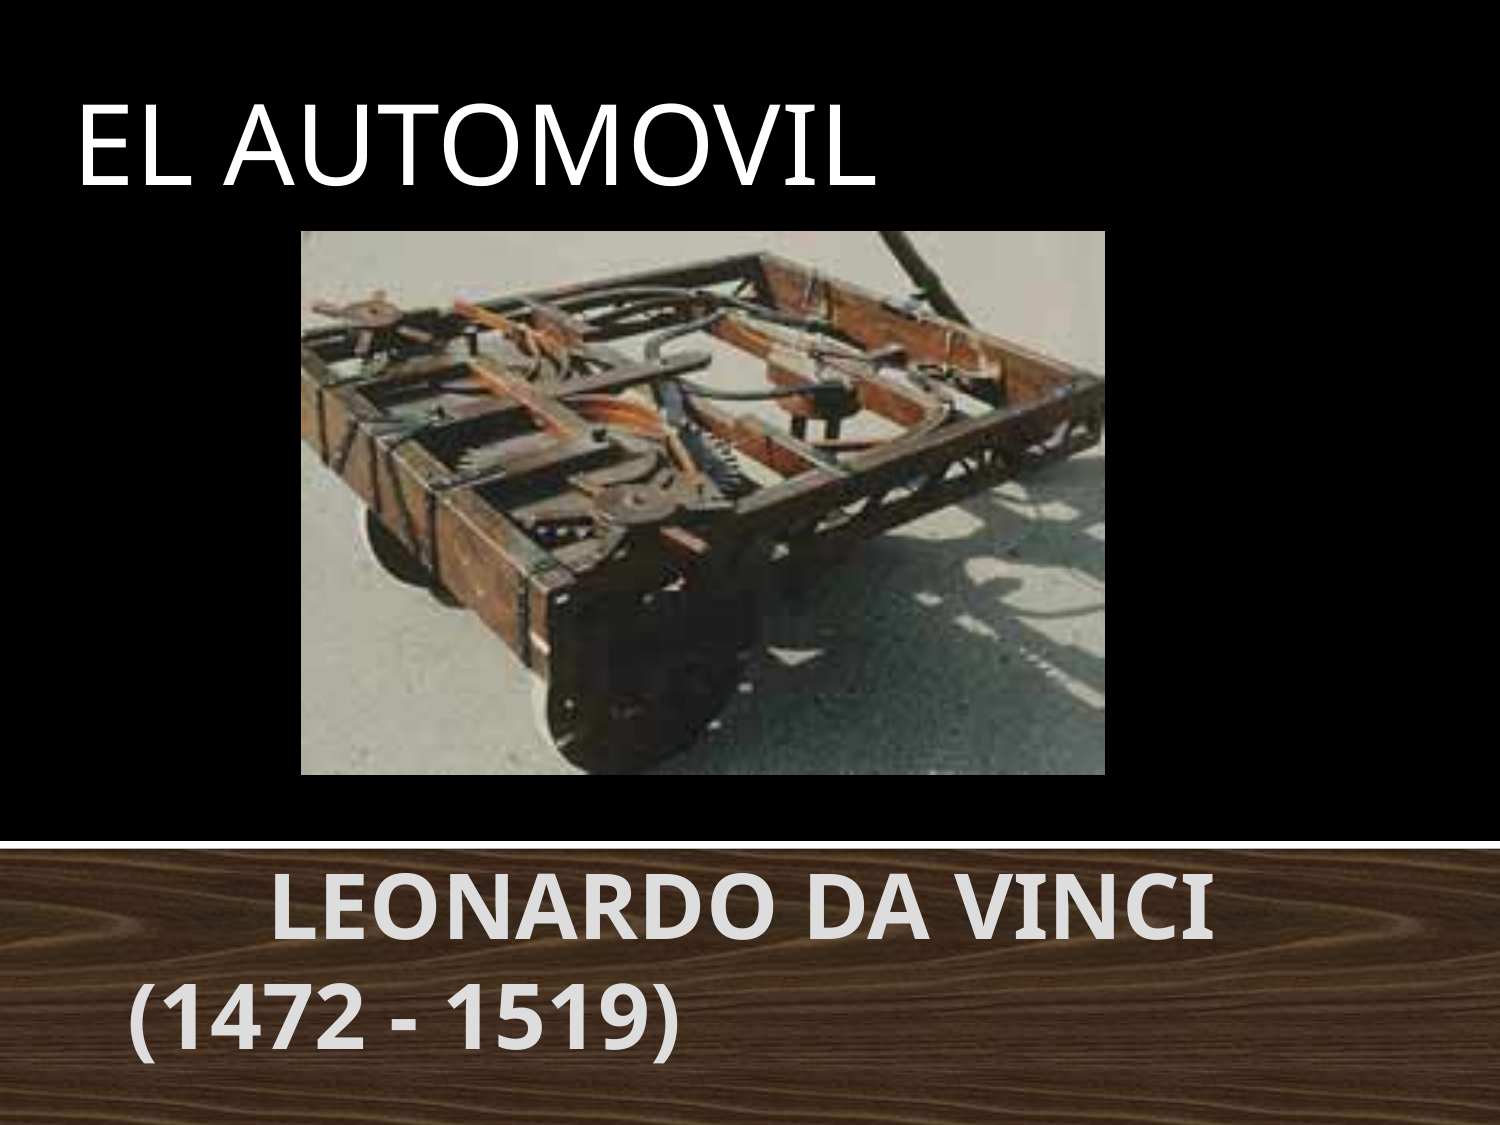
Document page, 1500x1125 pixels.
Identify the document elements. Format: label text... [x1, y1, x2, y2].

picture [301, 231, 1105, 775]
subtitle EL AUTOMOVIL [53, 42, 1438, 209]
title LEONARDO DA VINCI (1472 - 1519) [112, 302, 1438, 1071]
picture [0, 849, 1500, 1125]
